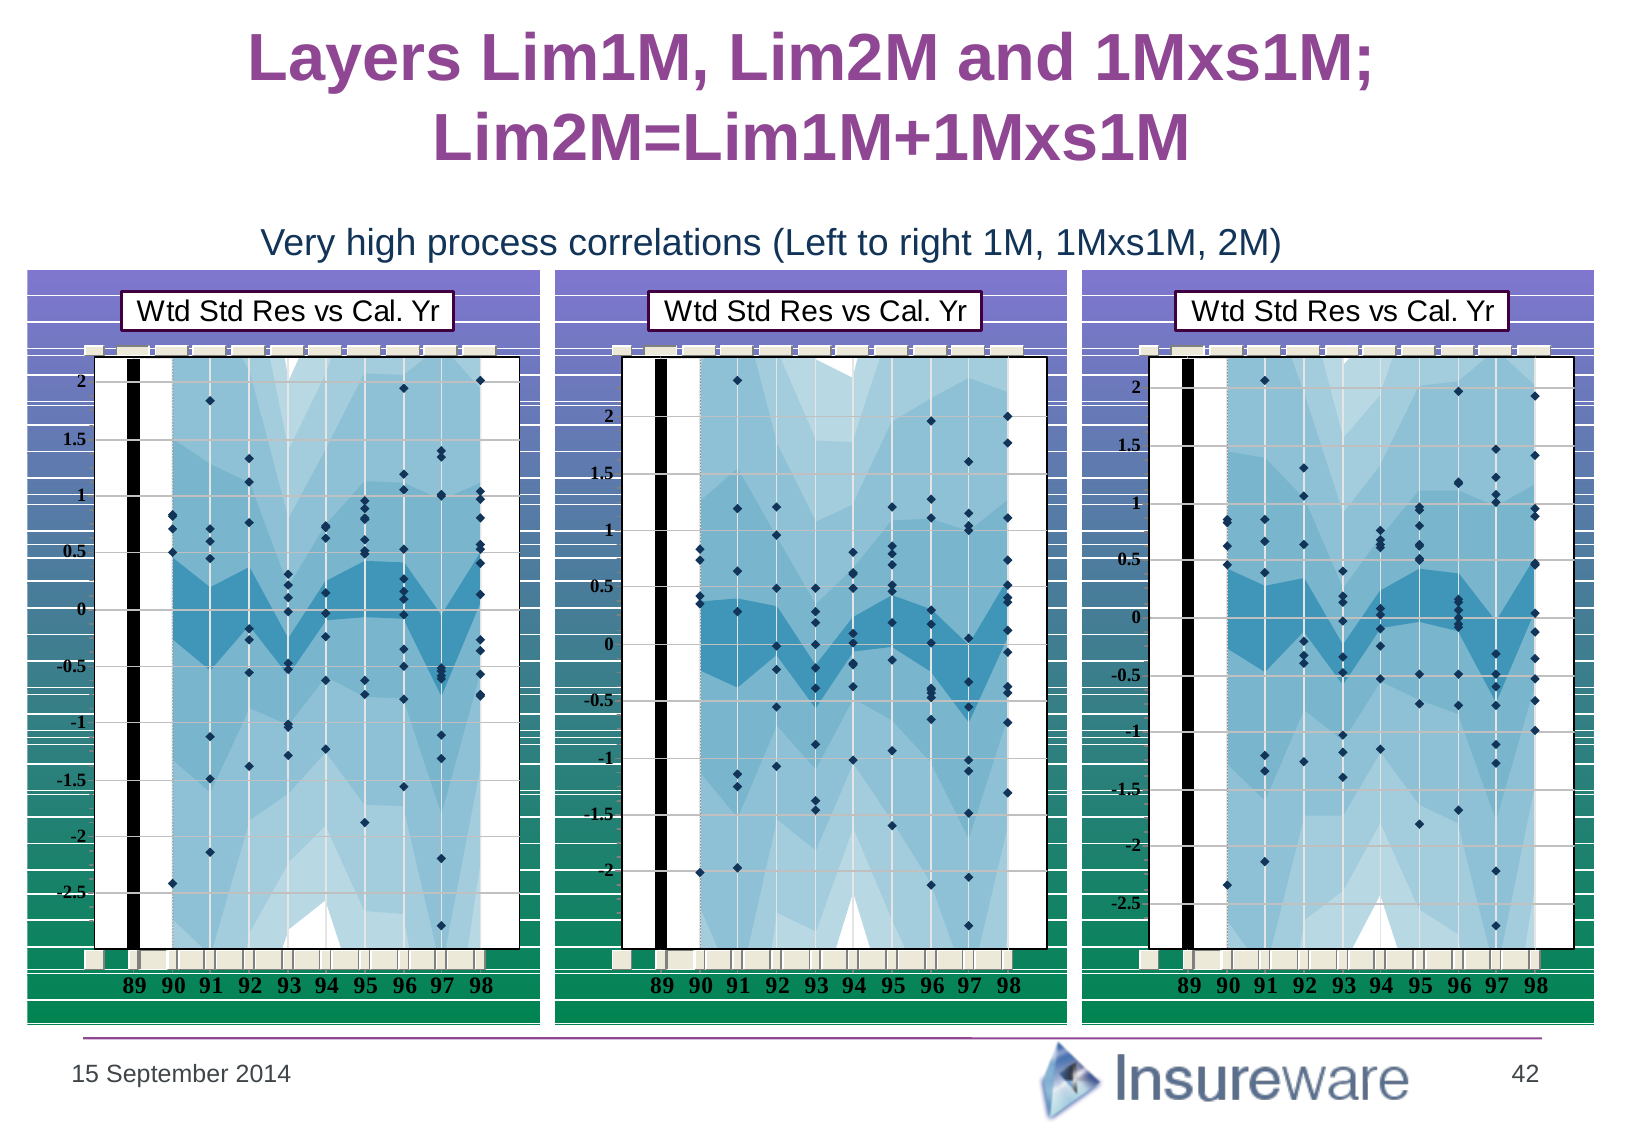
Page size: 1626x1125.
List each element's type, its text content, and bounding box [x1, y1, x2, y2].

picture [1036, 1039, 1416, 1125]
picture [1081, 269, 1595, 1025]
text_box Very high process correlations (Left to right 1M, 1Mxs1M, 2M) [109, 210, 1434, 271]
picture [554, 269, 1068, 1025]
picture [27, 269, 540, 1025]
slide_number 42 [1439, 1050, 1555, 1106]
title Layers Lim1M, Lim2M and 1Mxs1M; Lim2M=Lim1M+1Mxs1M [75, 0, 1550, 188]
